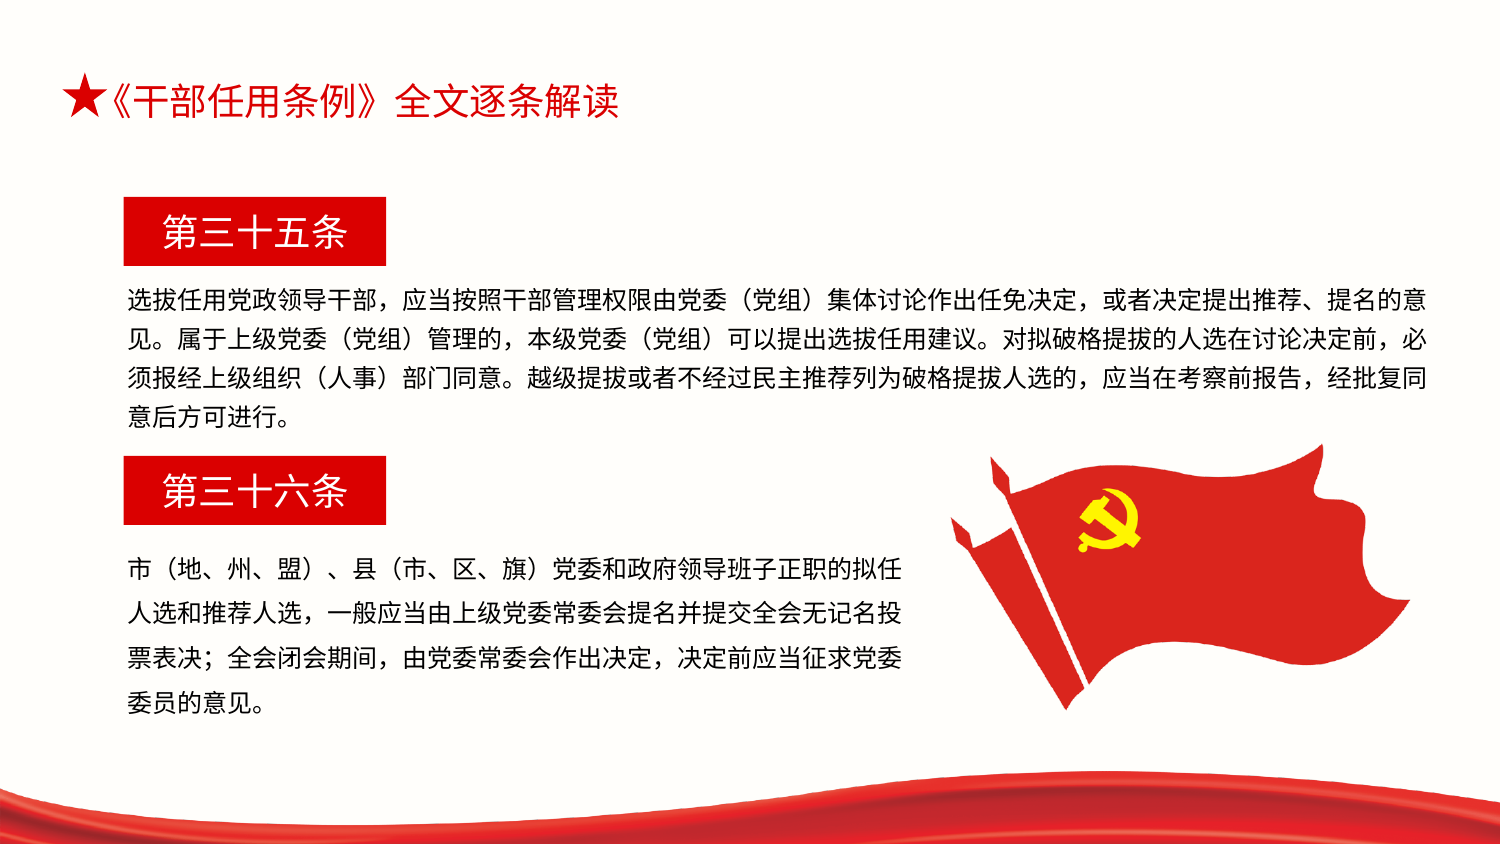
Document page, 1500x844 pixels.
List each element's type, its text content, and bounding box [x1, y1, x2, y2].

picture [934, 433, 1415, 716]
text_box 选拔任用党政领导干部，应当按照干部管理权限由党委（党组）集体讨论作出任免决定，或者决定提出推荐、提名的意见。属于上级党委（党组）管理的，本级党委（党组）可以提出选拔任用建议。对拟破格提拔的人选在讨论决定前，必须报经上级组织（人事）部门同意。越级提拔或者不经过民主推荐列为破格提拔人选的，应当在考察前报告，经批复同意后方可进行。 [112, 268, 1448, 439]
text_box 第三十六条 [123, 455, 387, 525]
picture [0, 771, 1500, 844]
text_box 市（地、州、盟）、县（市、区、旗）党委和政府领导班子正职的拟任人选和推荐人选，一般应当由上级党委常委会提名并提交全会无记名投票表决；全会闭会期间，由党委常委会作出决定，决定前应当征求党委委员的意见。 [112, 530, 938, 726]
text_box 第三十五条 [123, 196, 387, 266]
